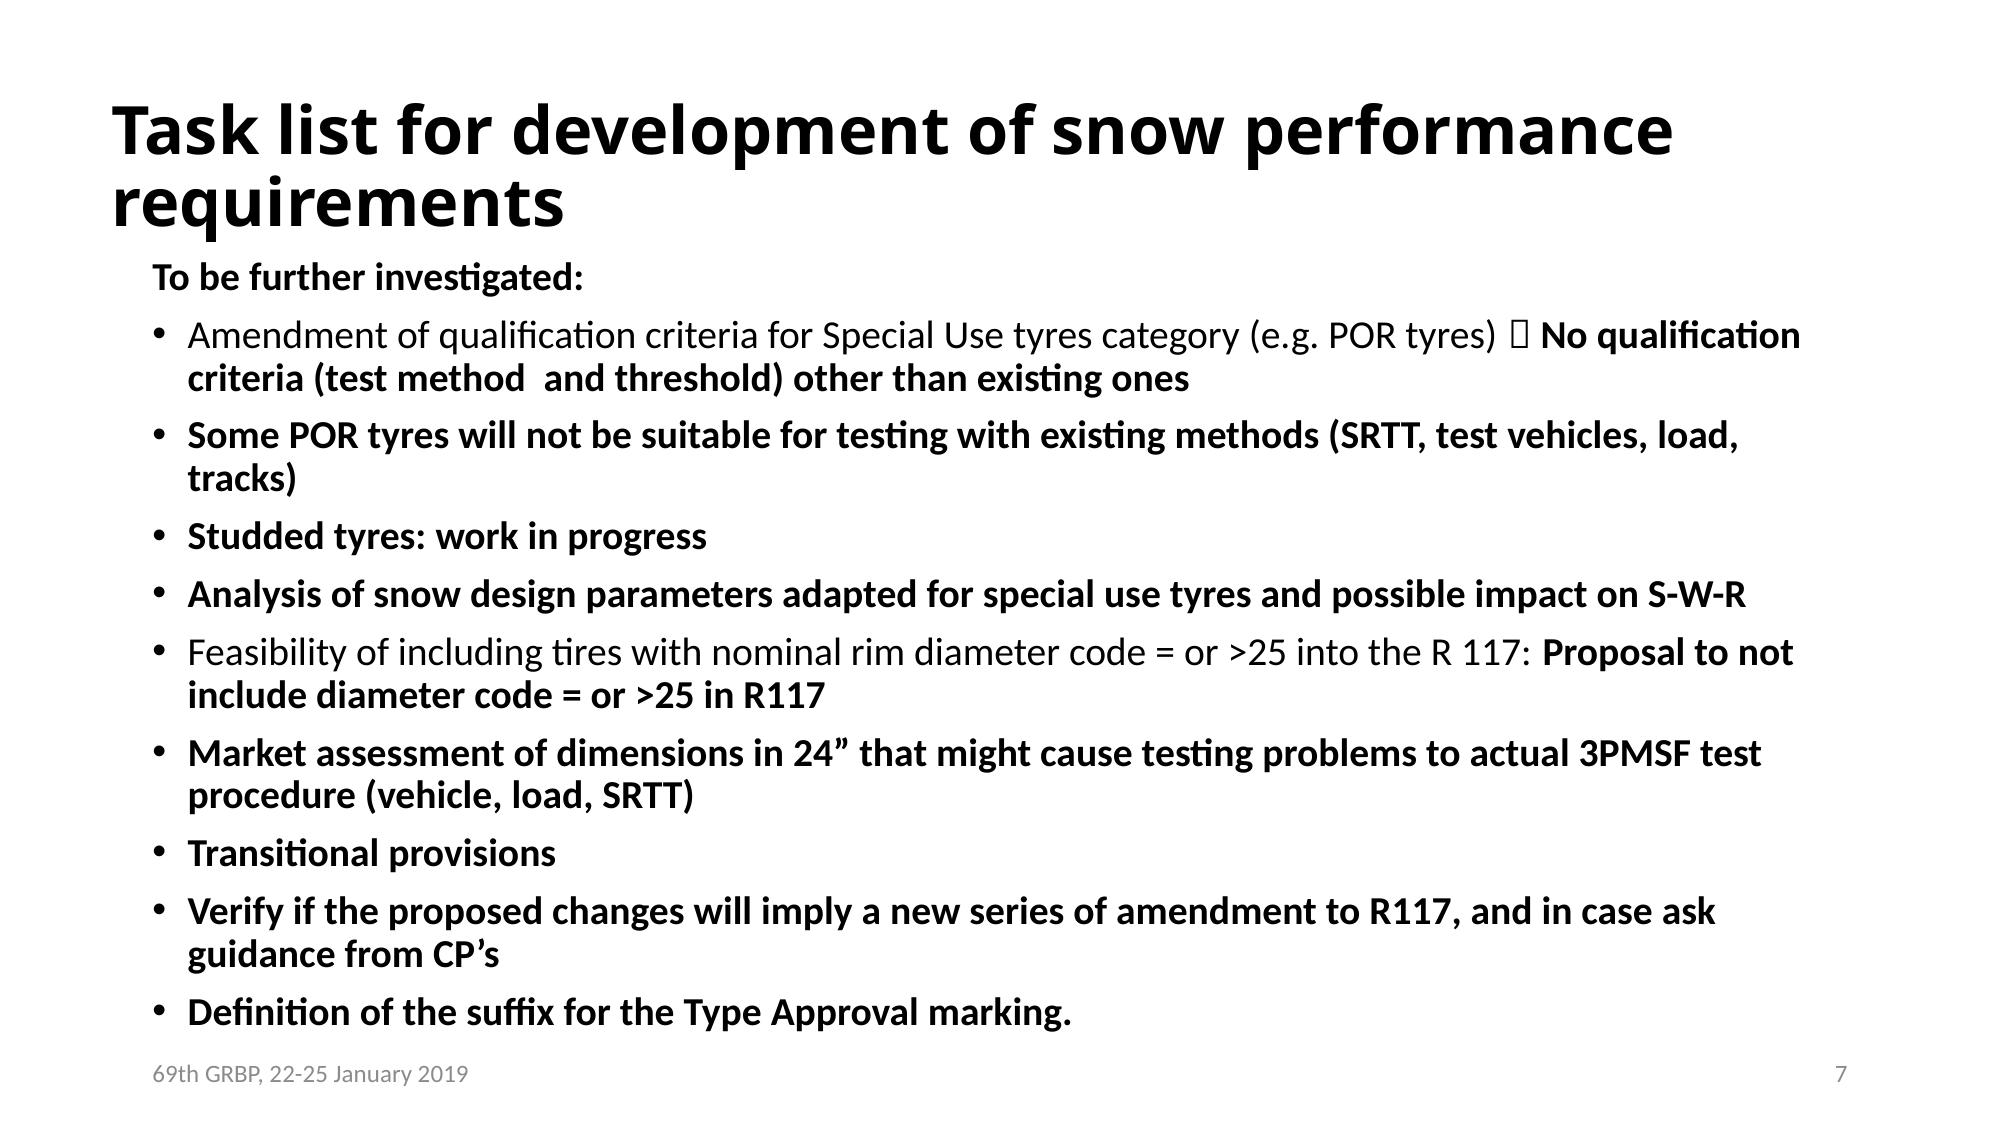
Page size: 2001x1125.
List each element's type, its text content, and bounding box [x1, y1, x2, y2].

list To be further investigated: Amendment of qualification criteria for Special Use tyres category (e.g. POR tyres)  No qualification criteria (test method and threshold) other than existing ones Some POR tyres will not be suitable for testing with existing methods (SRTT, test vehicles, load, tracks) Studded tyres: work in progress Analysis of snow design parameters adapted for special use tyres and possible impact on S-W-R Feasibility of including tires with nominal rim diameter code = or >25 into the R 117: Proposal to not include diameter code = or >25 in R117 Market assessment of dimensions in 24” that might cause testing problems to actual 3PMSF test procedure (vehicle, load, SRTT) Transitional provisions Verify if the proposed changes will imply a new series of amendment to R117, and in case ask guidance from CP’s Definition of the suffix for the Type Approval marking. [137, 248, 1863, 1043]
slide_number 7 [1412, 1042, 1863, 1103]
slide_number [137, 1042, 588, 1103]
title Task list for development of snow performance requirements [96, 59, 1913, 278]
